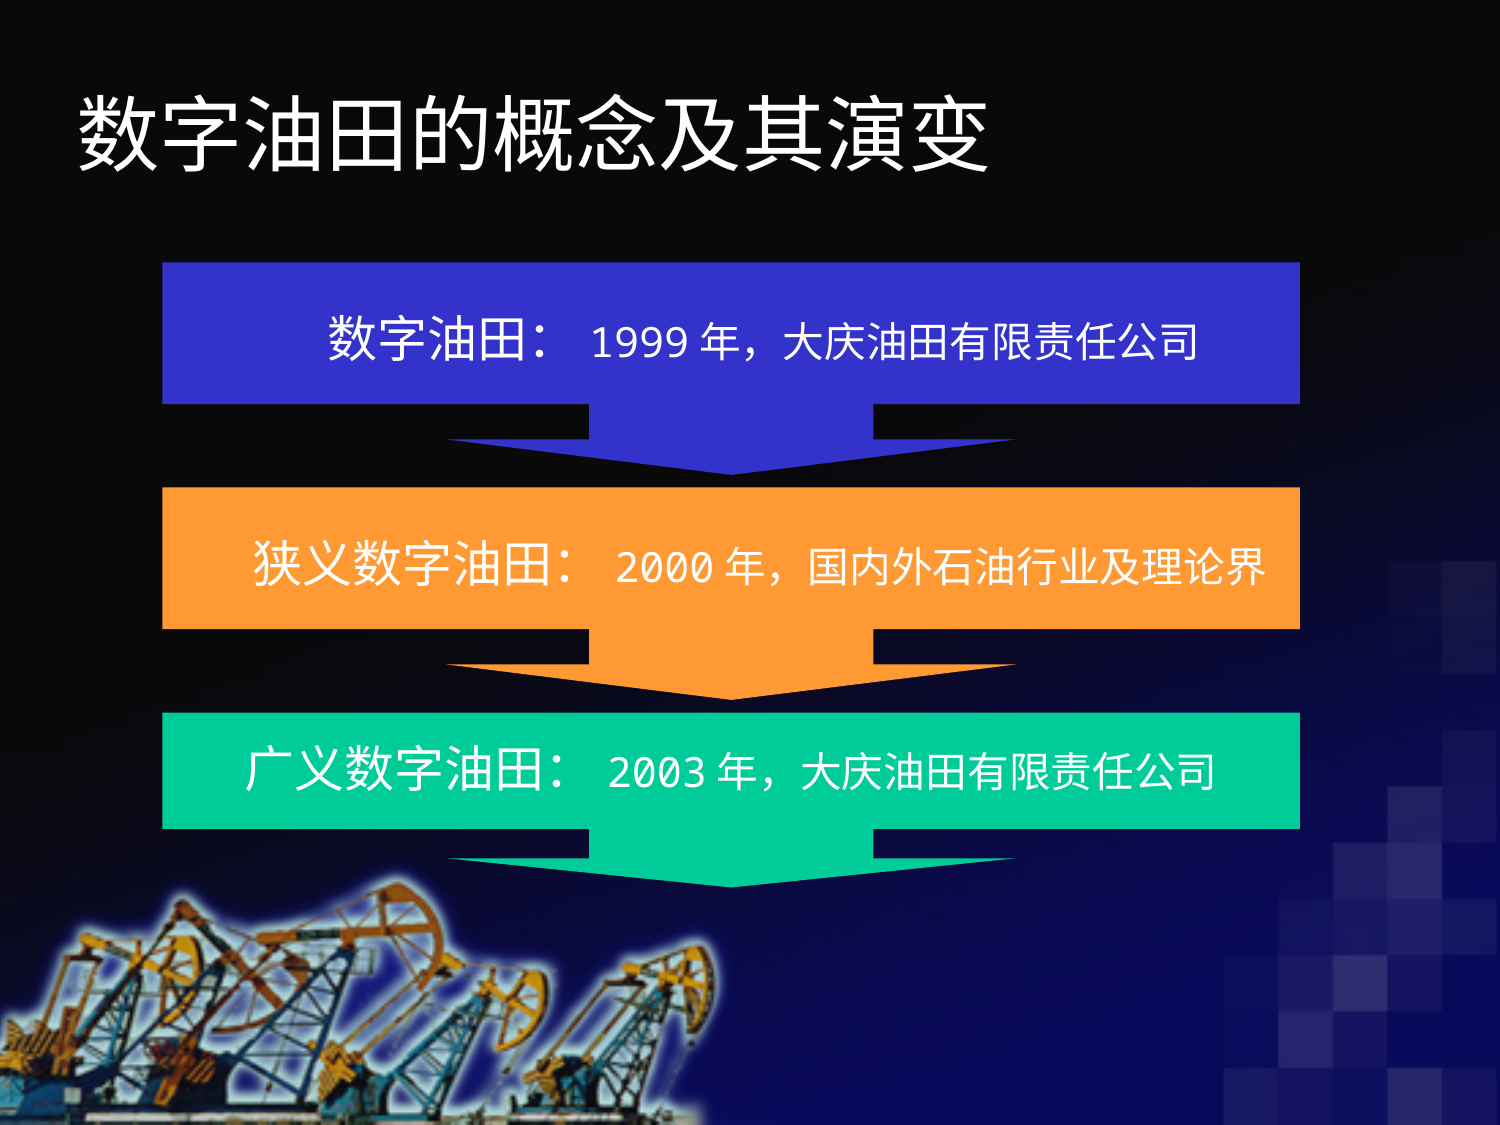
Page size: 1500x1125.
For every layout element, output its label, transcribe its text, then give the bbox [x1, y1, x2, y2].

text_box [162, 262, 1300, 475]
text_box 数字油田：1999年，大庆油田有限责任公司 [312, 299, 1238, 375]
text_box 数字油田的概念及其演变 [61, 75, 1275, 190]
picture [0, 0, 1500, 1125]
text_box 广义数字油田：2003年，大庆油田有限责任公司 [187, 730, 1275, 805]
text_box [162, 487, 1300, 700]
text_box [162, 712, 1300, 888]
text_box 狭义数字油田：2000年，国内外石油行业及理论界 [237, 524, 1338, 600]
